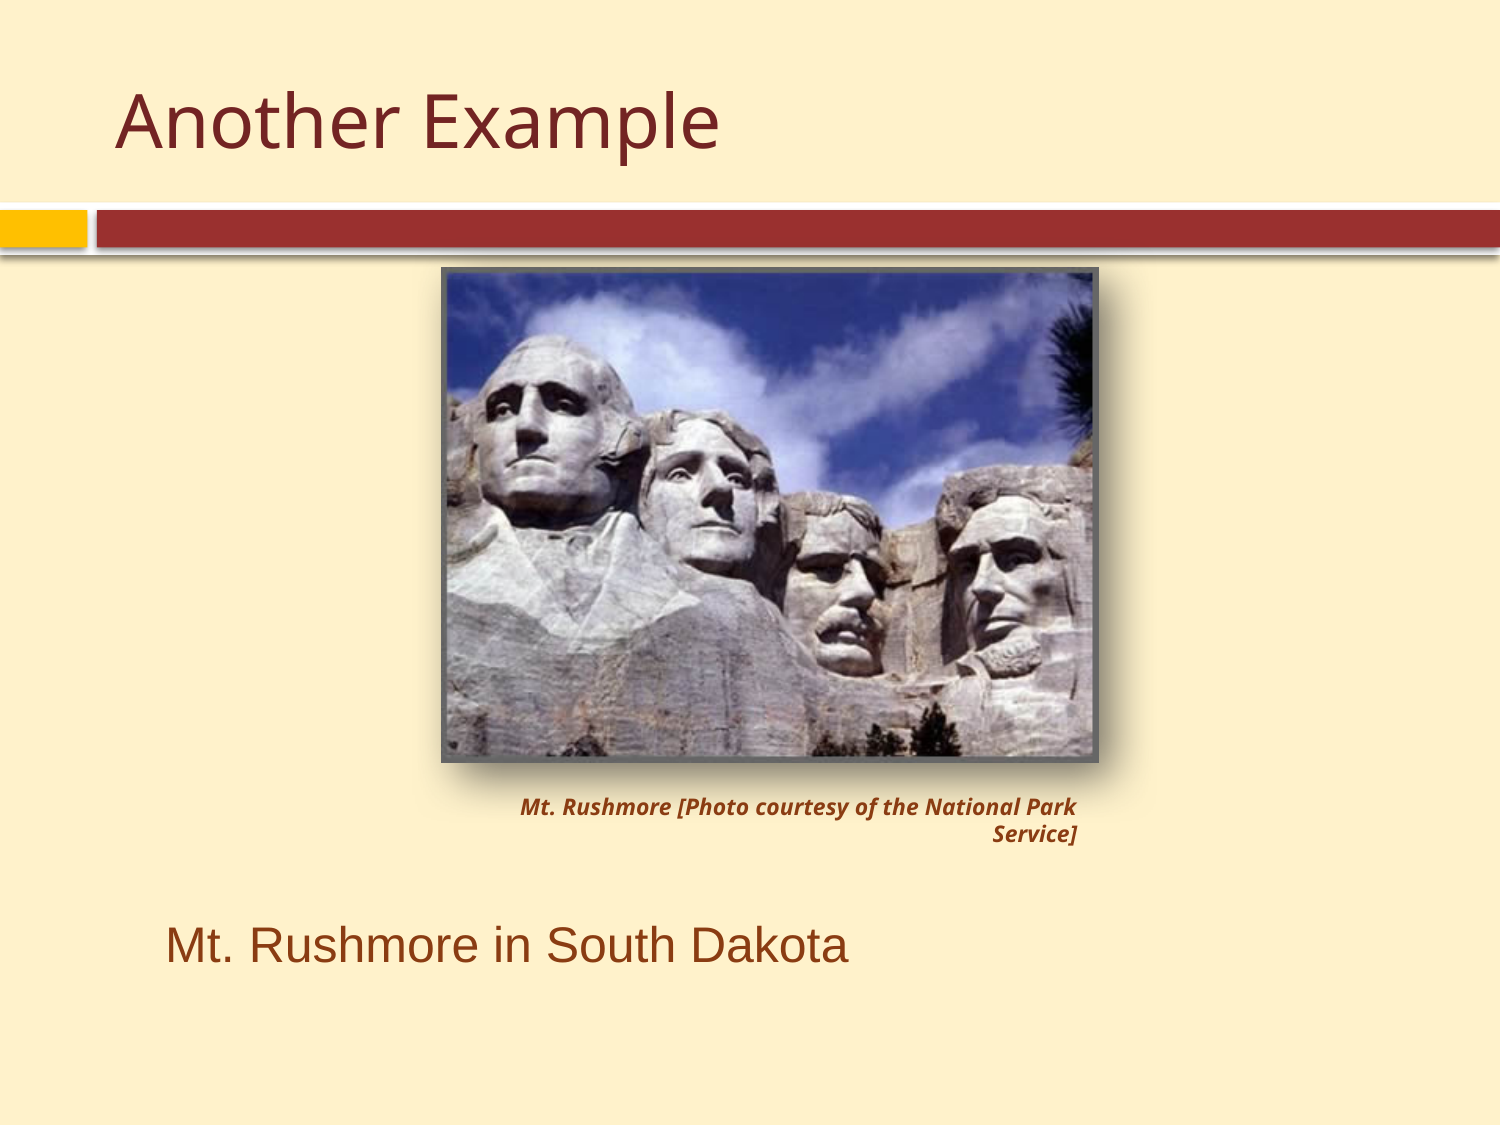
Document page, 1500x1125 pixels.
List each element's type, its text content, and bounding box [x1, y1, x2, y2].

picture [441, 267, 1099, 764]
title Another Example [100, 37, 1438, 200]
text_box Mt. Rushmore [Photo courtesy of the National Park Service] [435, 784, 1092, 885]
list Mt. Rushmore in South Dakota [97, 830, 1436, 1003]
